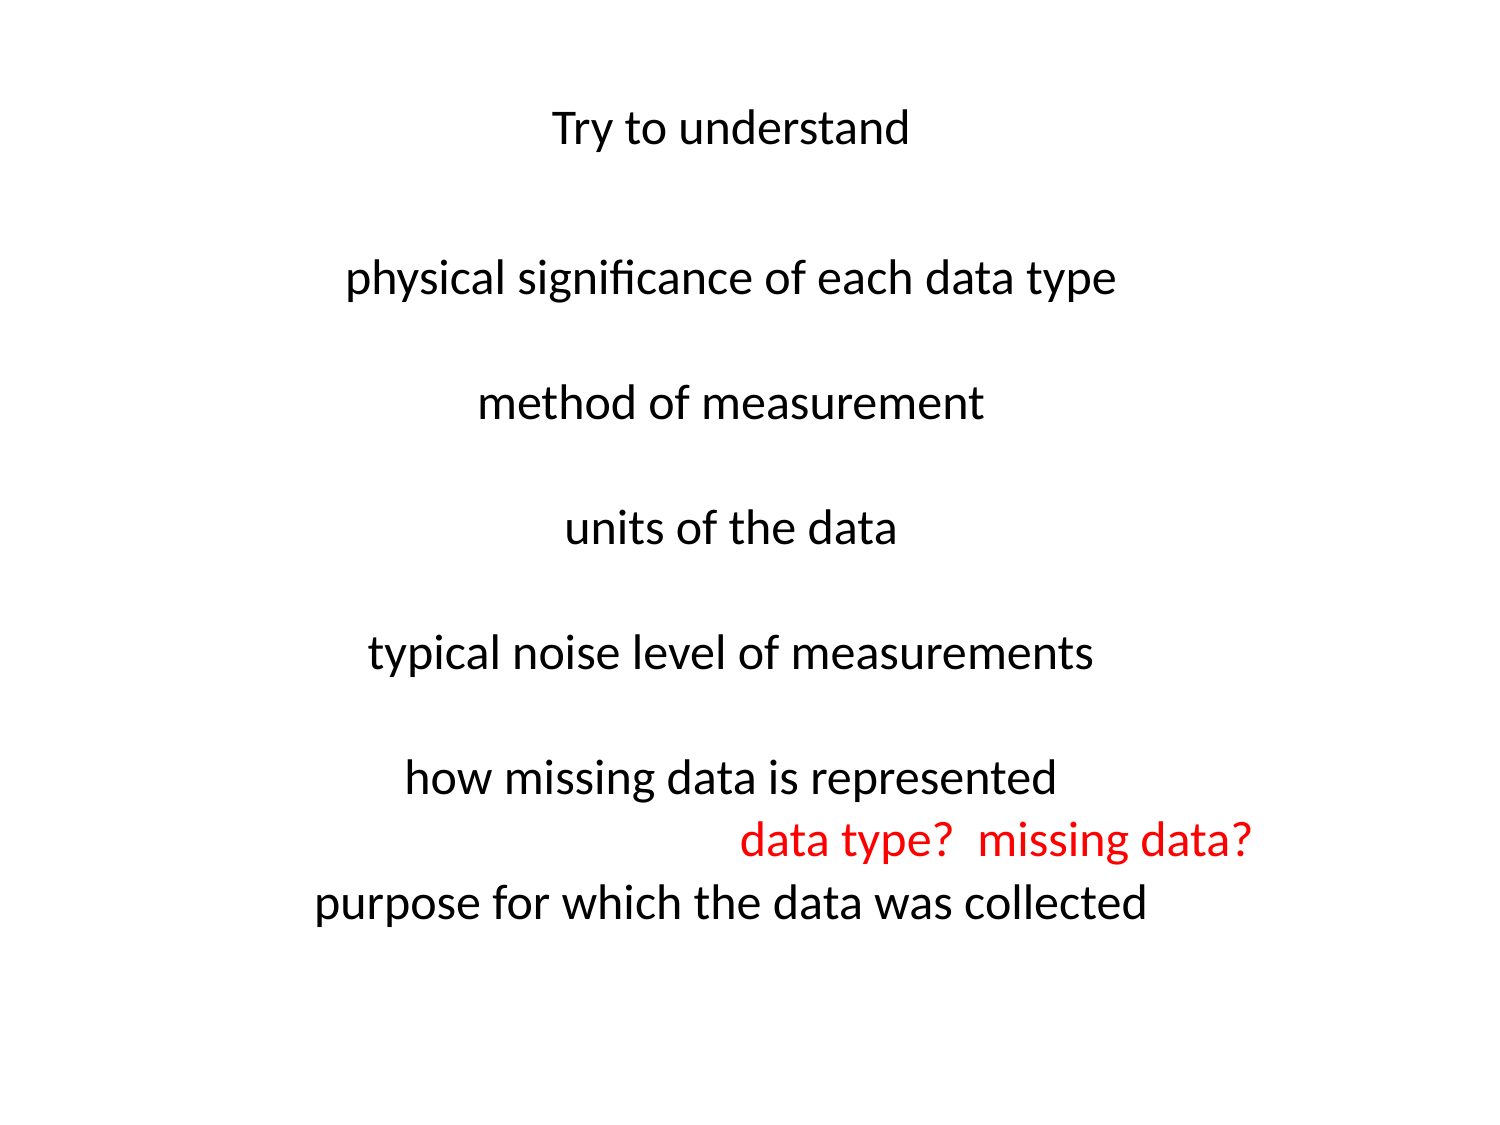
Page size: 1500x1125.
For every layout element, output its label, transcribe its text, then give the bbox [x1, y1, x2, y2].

text_box physical significance of each data type [287, 237, 1175, 313]
text_box method of measurement [287, 362, 1175, 438]
text_box Try to understand [287, 87, 1175, 163]
text_box how missing data is represented [287, 736, 1175, 812]
text_box data type? missing data? [724, 799, 1475, 874]
text_box purpose for which the data was collected [287, 861, 1175, 937]
text_box typical noise level of measurements [287, 611, 1175, 687]
text_box units of the data [287, 487, 1175, 562]
